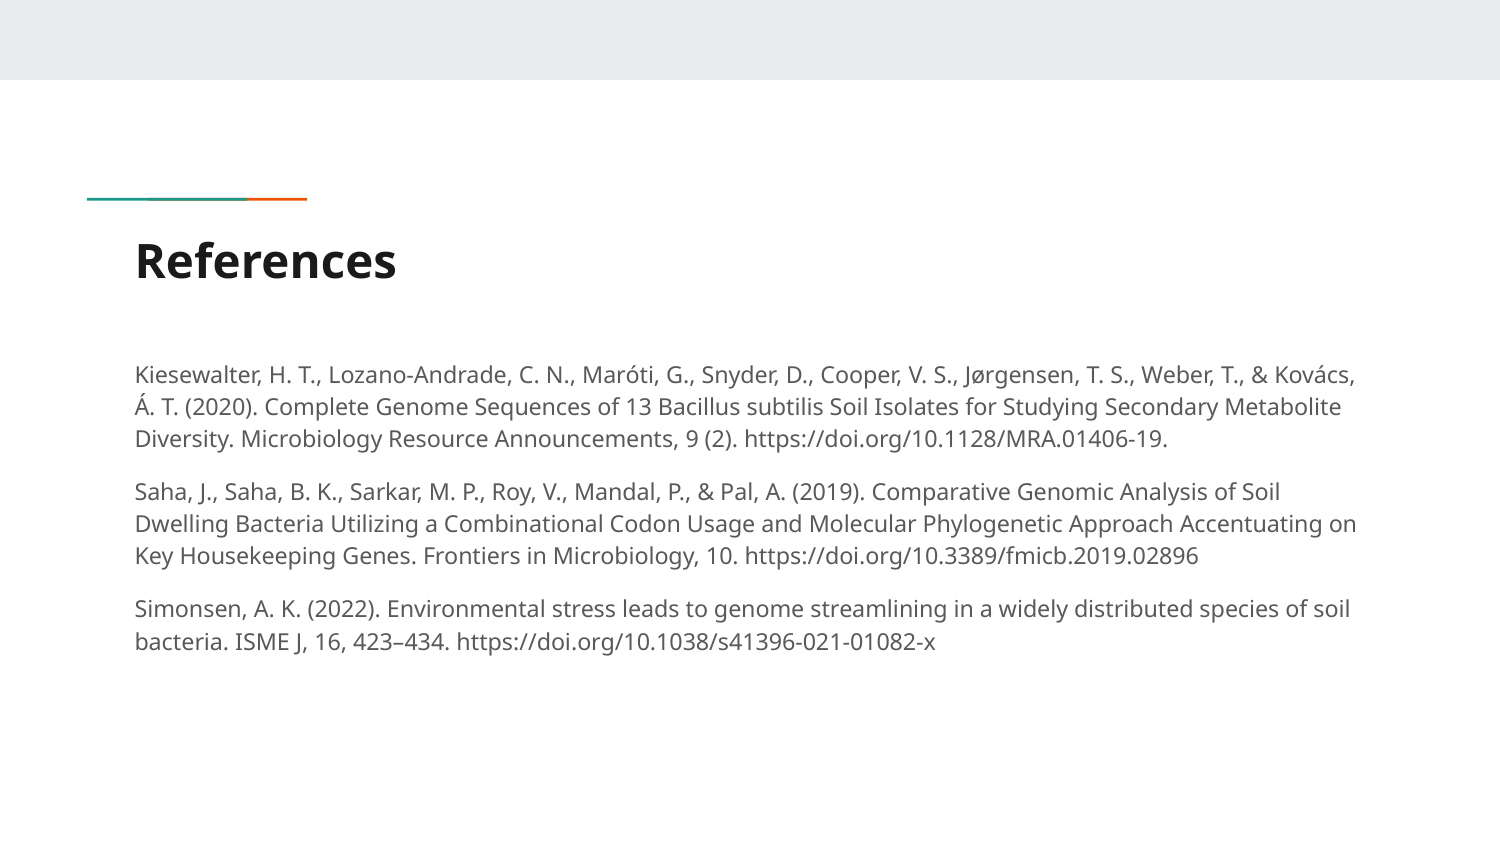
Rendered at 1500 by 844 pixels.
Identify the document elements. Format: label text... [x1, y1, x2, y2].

title References [119, 216, 1381, 305]
list Kiesewalter, H. T., Lozano-Andrade, C. N., Maróti, G., Snyder, D., Cooper, V. S., Jørgensen, T. S., Weber, T., & Kovács, Á. T. (2020). Complete Genome Sequences of 13 Bacillus subtilis Soil Isolates for Studying Secondary Metabolite Diversity. Microbiology Resource Announcements, 9 (2). https://doi.org/10.1128/MRA.01406-19. Saha, J., Saha, B. K., Sarkar, M. P., Roy, V., Mandal, P., & Pal, A. (2019). Comparative Genomic Analysis of Soil Dwelling Bacteria Utilizing a Combinational Codon Usage and Molecular Phylogenetic Approach Accentuating on Key Housekeeping Genes. Frontiers in Microbiology, 10. https://doi.org/10.3389/fmicb.2019.02896 Simonsen, A. K. (2022). Environmental stress leads to genome streamlining in a widely distributed species of soil bacteria. ISME J, 16, 423–434. https://doi.org/10.1038/s41396-021-01082-x [119, 341, 1381, 712]
